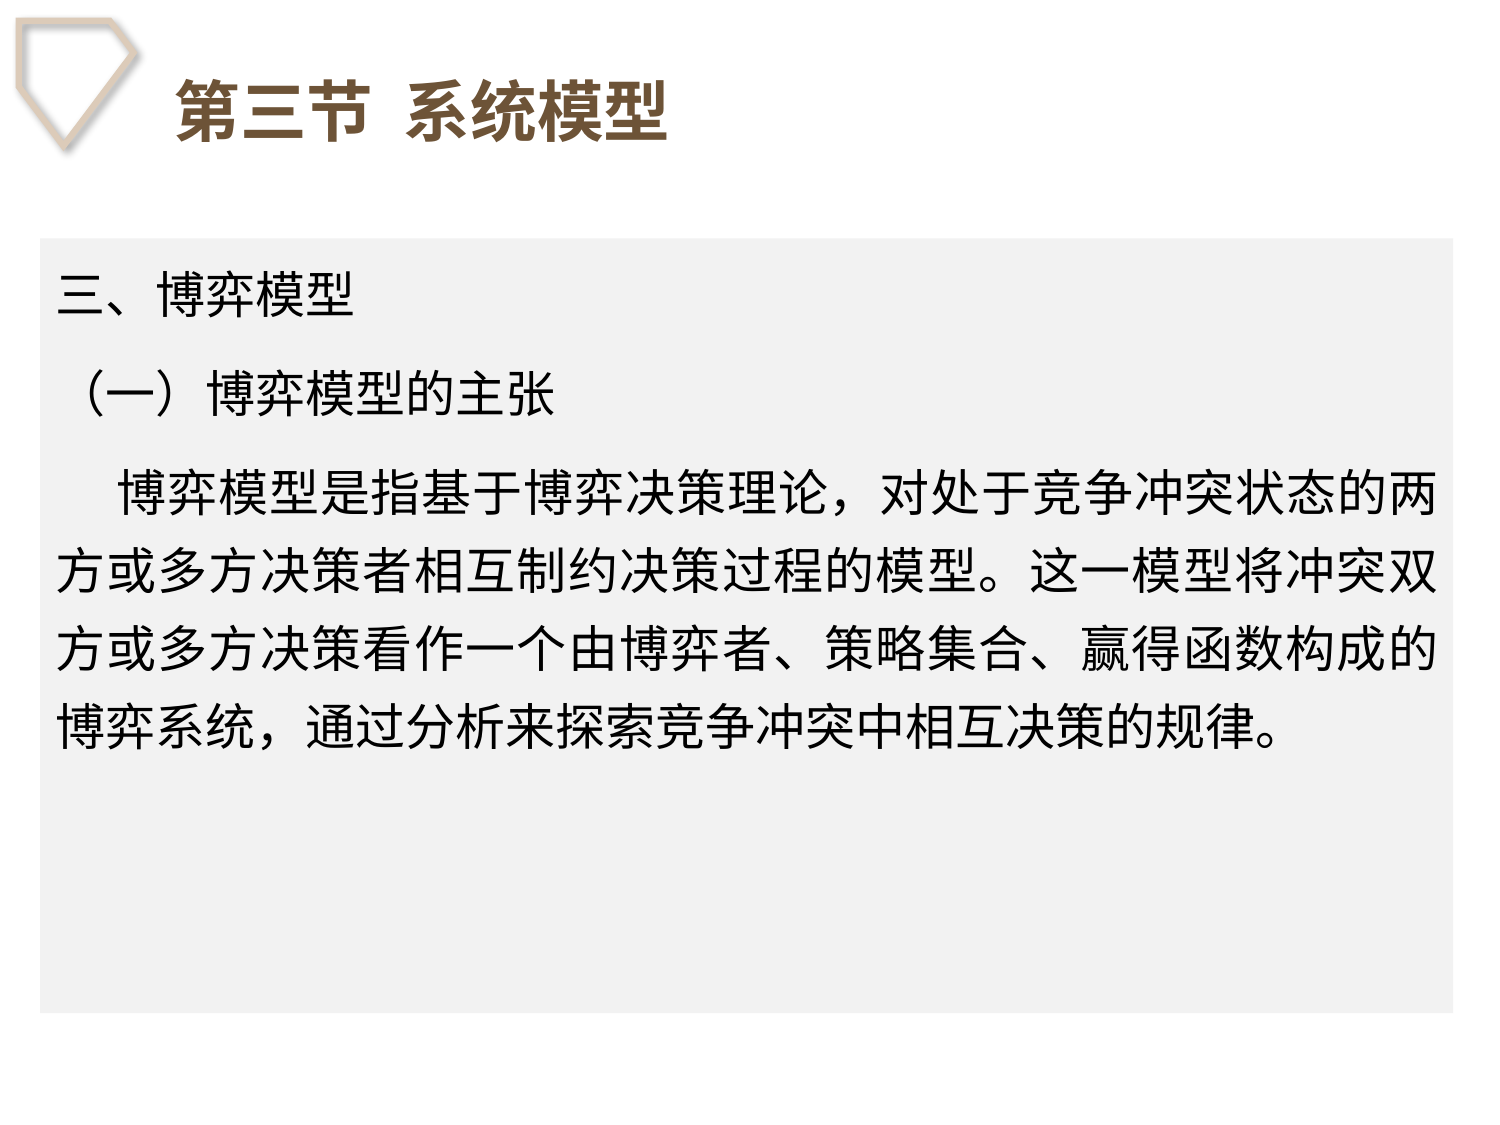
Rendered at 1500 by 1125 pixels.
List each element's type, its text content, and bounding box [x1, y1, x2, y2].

list 三、博弈模型 （一）博弈模型的主张 博弈模型是指基于博弈决策理论，对处于竞争冲突状态的两方或多方决策者相互制约决策过程的模型。这一模型将冲突双方或多方决策看作一个由博弈者、策略集合、赢得函数构成的博弈系统，通过分析来探索竞争冲突中相互决策的规律。 [40, 238, 1454, 1014]
title 第三节 系统模型 [158, 0, 1456, 159]
